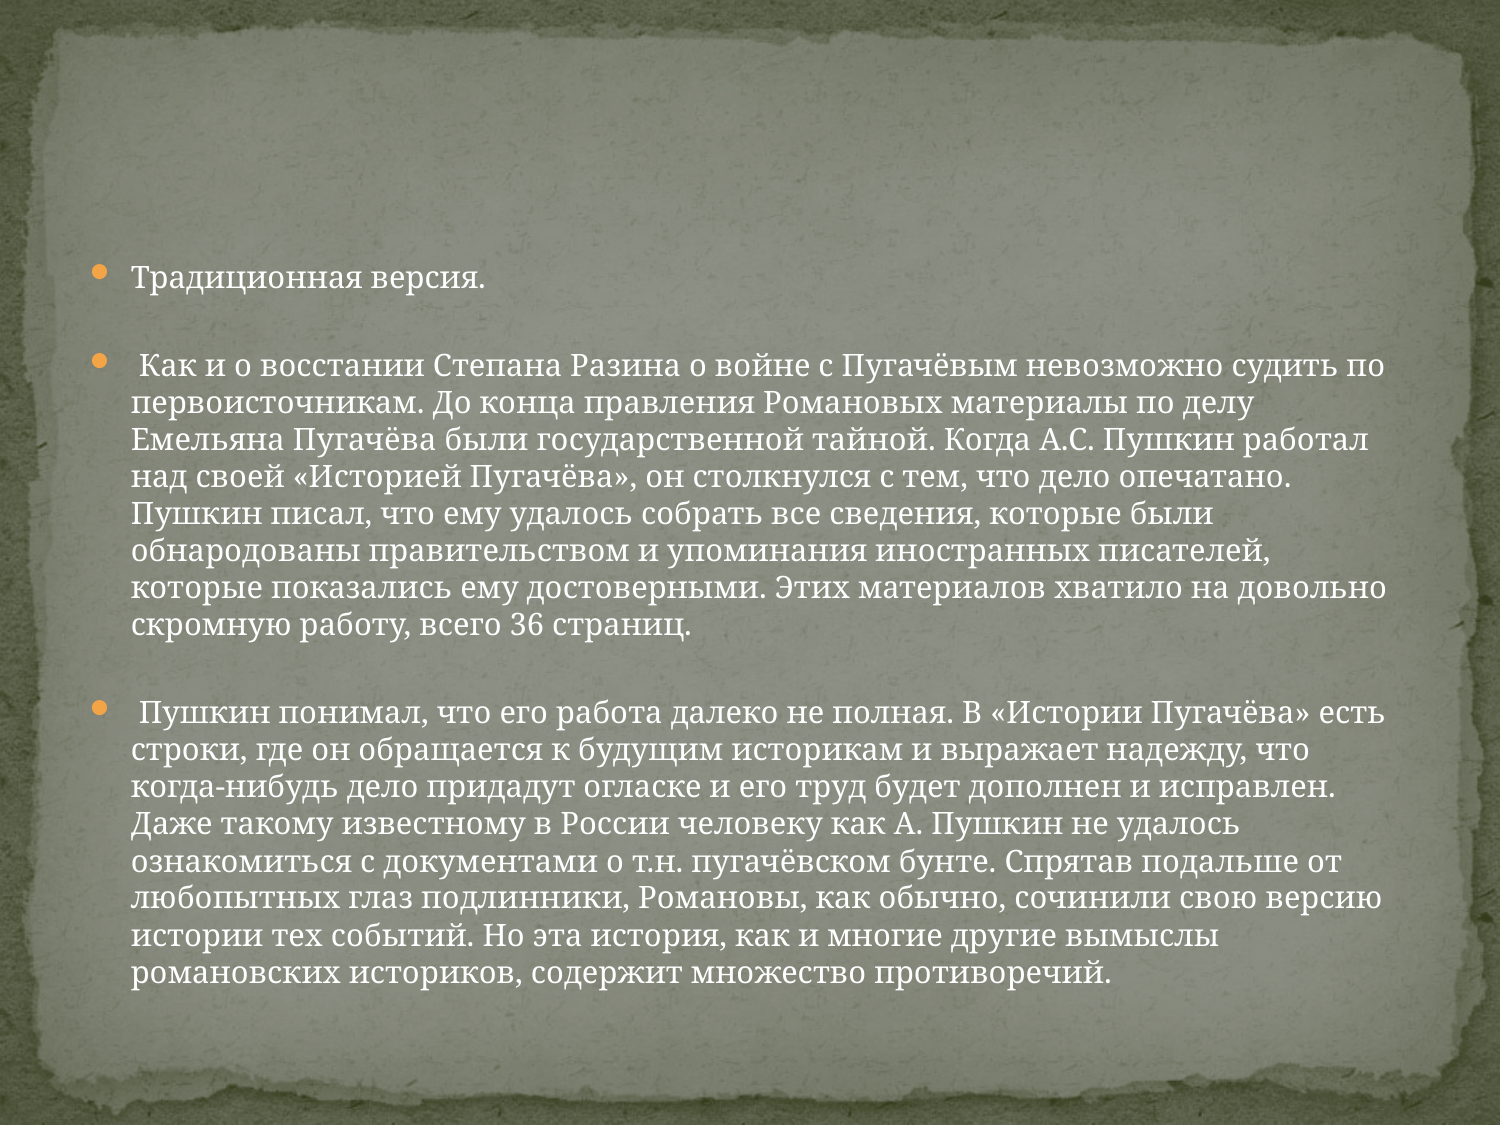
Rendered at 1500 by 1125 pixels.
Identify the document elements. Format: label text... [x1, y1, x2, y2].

list Традиционная версия. Как и о восстании Степана Разина о войне с Пугачёвым невозможно судить по первоисточникам. До конца правления Романовых материалы по делу Емельяна Пугачёва были государственной тайной. Когда А.С. Пушкин работал над своей «Историей Пугачёва», он столкнулся с тем, что дело опечатано. Пушкин писал, что ему удалось собрать все сведения, которые были обнародованы правительством и упоминания иностранных писателей, которые показались ему достоверными. Этих материалов хватило на довольно скромную работу, всего 36 страниц. Пушкин понимал, что его работа далеко не полная. В «Истории Пугачёва» есть строки, где он обращается к будущим историкам и выражает надежду, что когда-нибудь дело придадут огласке и его труд будет дополнен и исправлен. Даже такому известному в России человеку как А. Пушкин не удалось ознакомиться с документами о т.н. пугачёвском бунте. Спрятав подальше от любопытных глаз подлинники, Романовы, как обычно, сочинили свою версию истории тех событий. Но эта история, как и многие другие вымыслы романовских историков, содержит множество противоречий. [75, 249, 1425, 1000]
